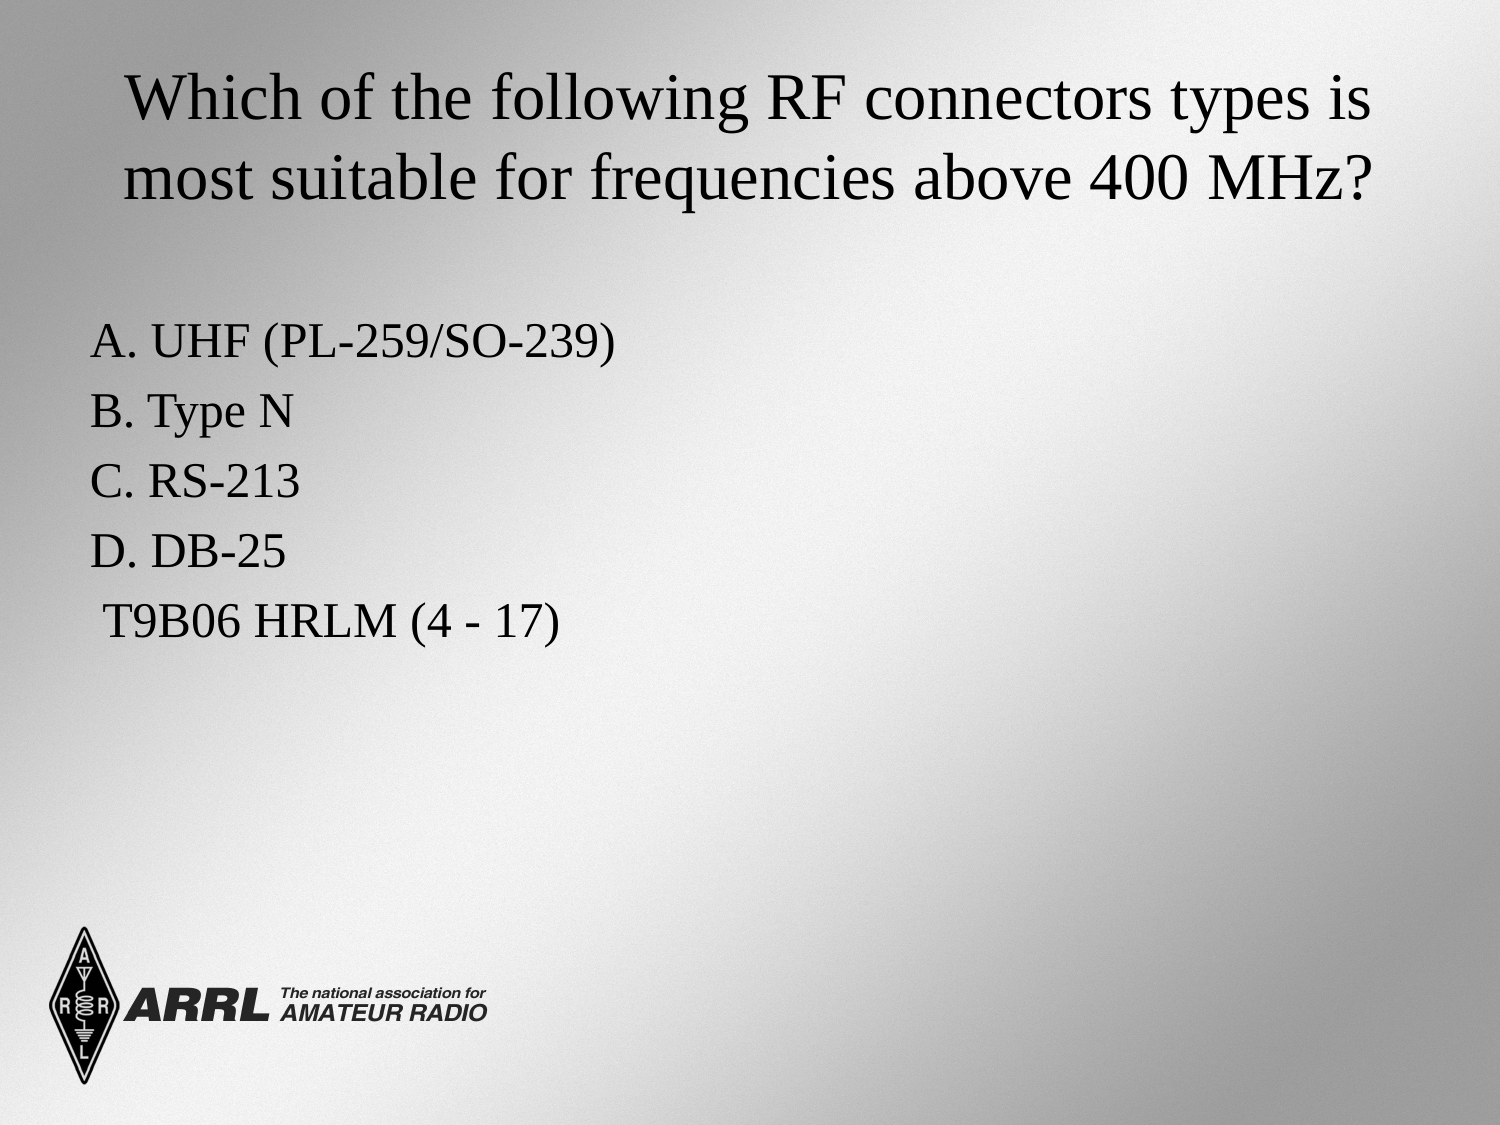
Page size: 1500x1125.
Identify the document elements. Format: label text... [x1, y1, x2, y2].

picture [0, 0, 1500, 1125]
list A. UHF (PL-259/SO-239) B. Type N C. RS-213 D. DB-25 T9B06 HRLM (4 - 17) [75, 299, 1425, 1005]
title Which of the following RF connectors types is most suitable for frequencies above 400 MHz? [75, 45, 1425, 233]
